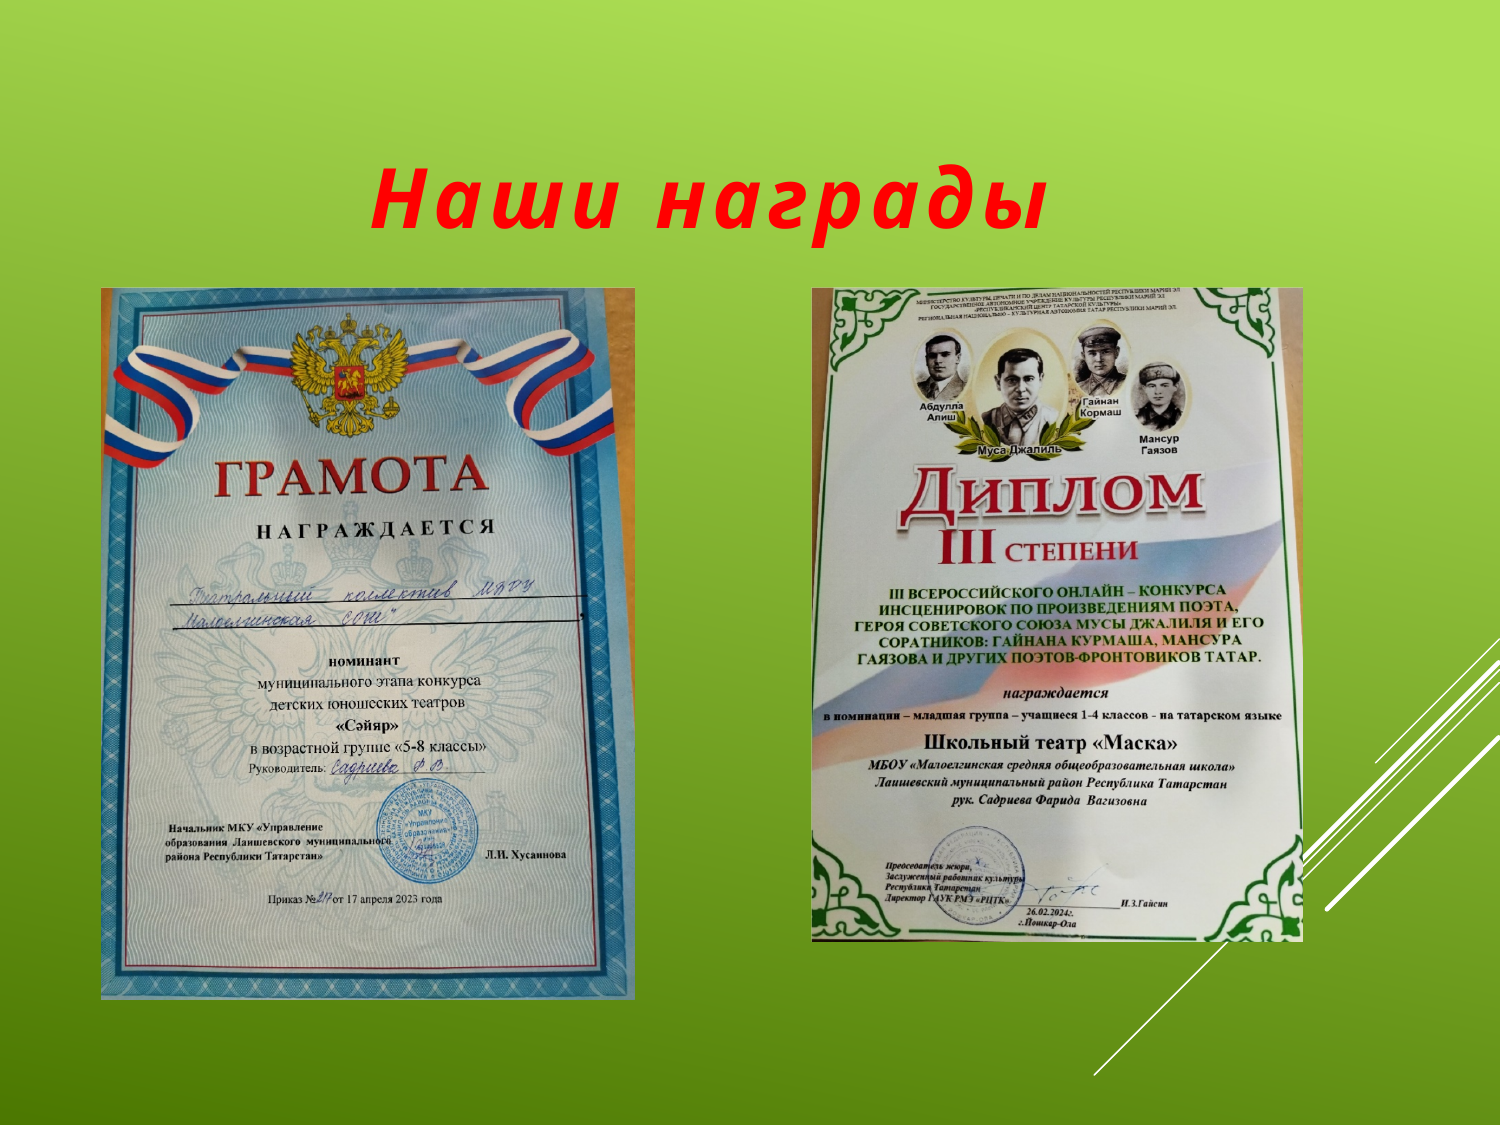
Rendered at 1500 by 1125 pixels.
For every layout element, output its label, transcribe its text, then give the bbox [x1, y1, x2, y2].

text_box Наши награды [353, 137, 1065, 253]
picture [729, 288, 1384, 941]
picture [10, 288, 724, 999]
